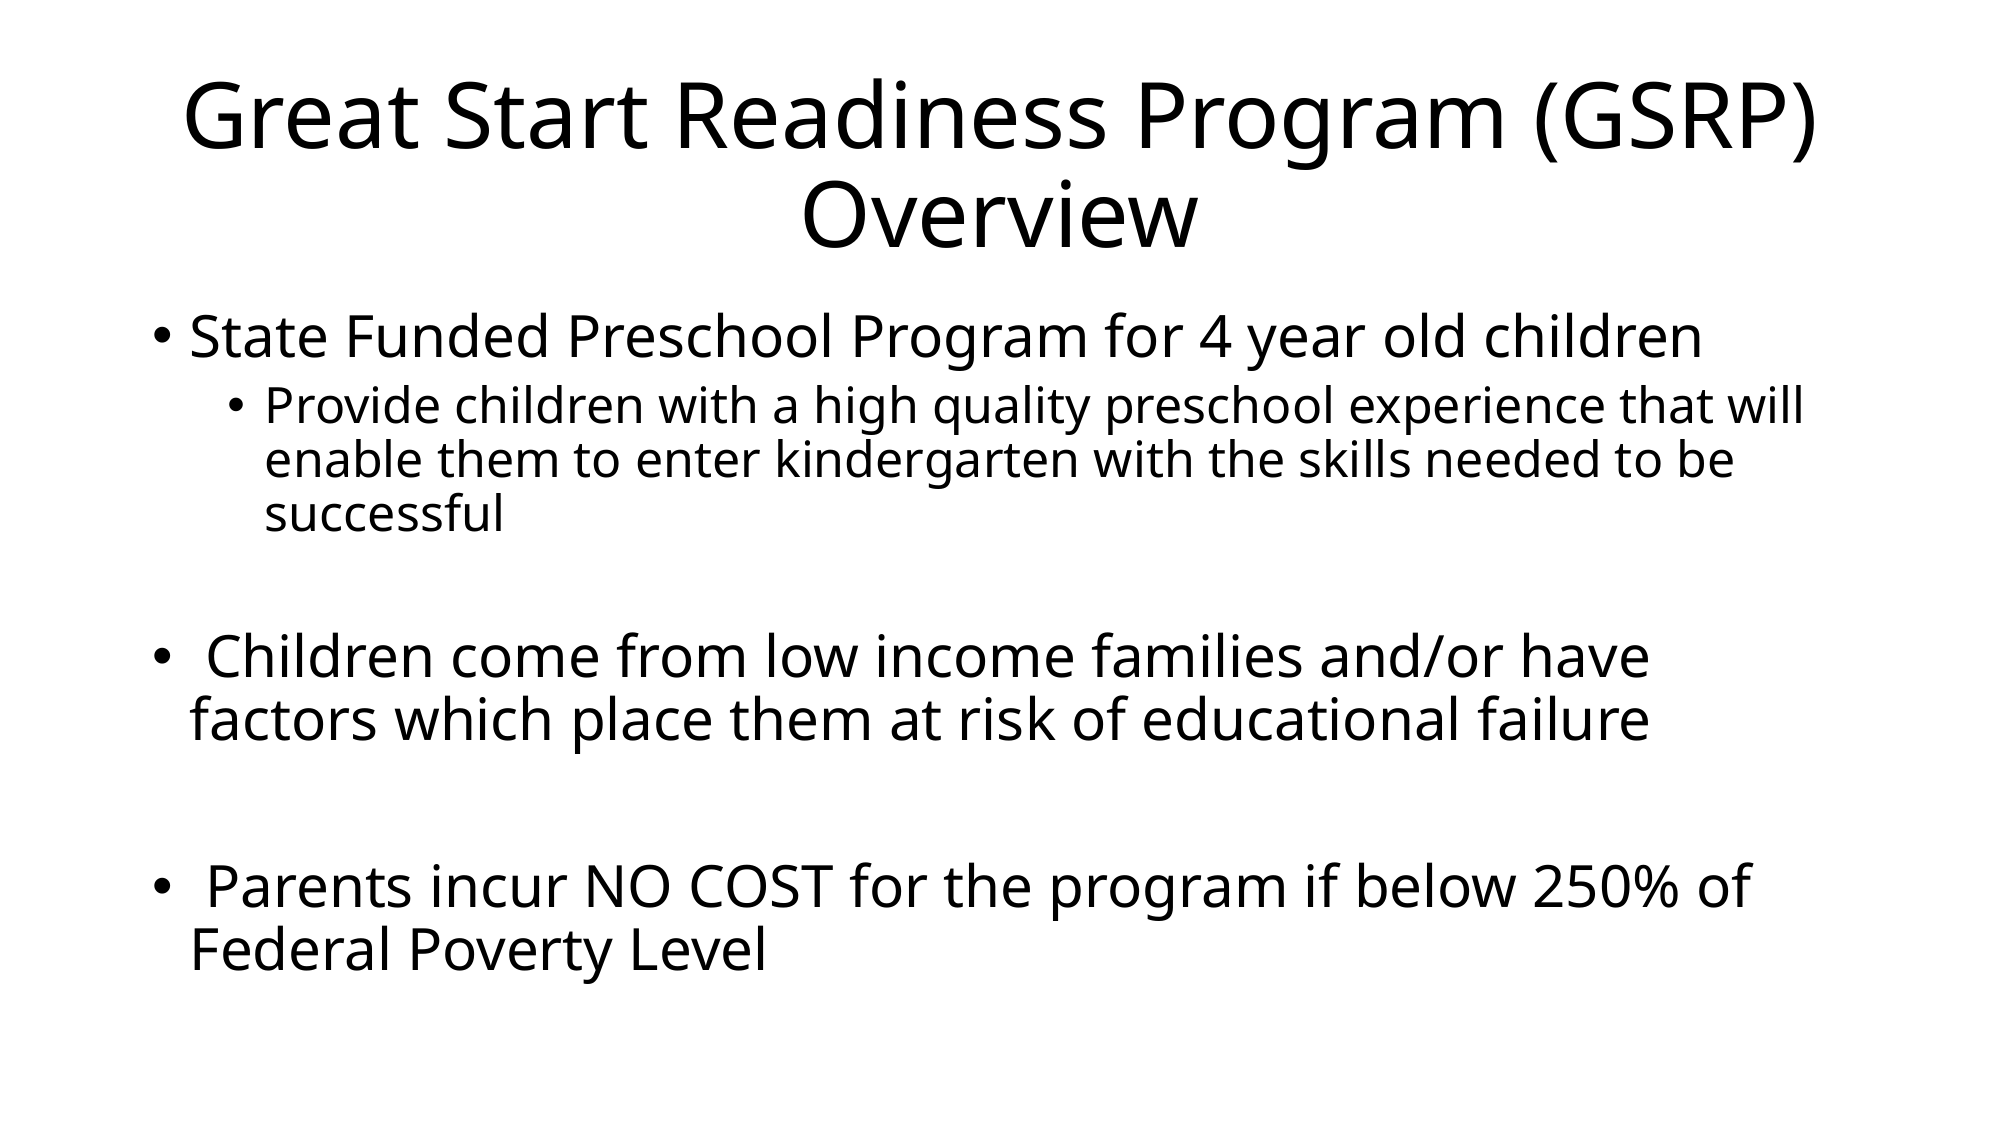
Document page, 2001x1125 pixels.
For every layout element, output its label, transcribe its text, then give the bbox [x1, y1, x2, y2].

title Great Start Readiness Program (GSRP) Overview [137, 59, 1863, 278]
list State Funded Preschool Program for 4 year old children Provide children with a high quality preschool experience that will enable them to enter kindergarten with the skills needed to be successful Children come from low income families and/or have factors which place them at risk of educational failure Parents incur NO COST for the program if below 250% of Federal Poverty Level [137, 299, 1863, 1014]
